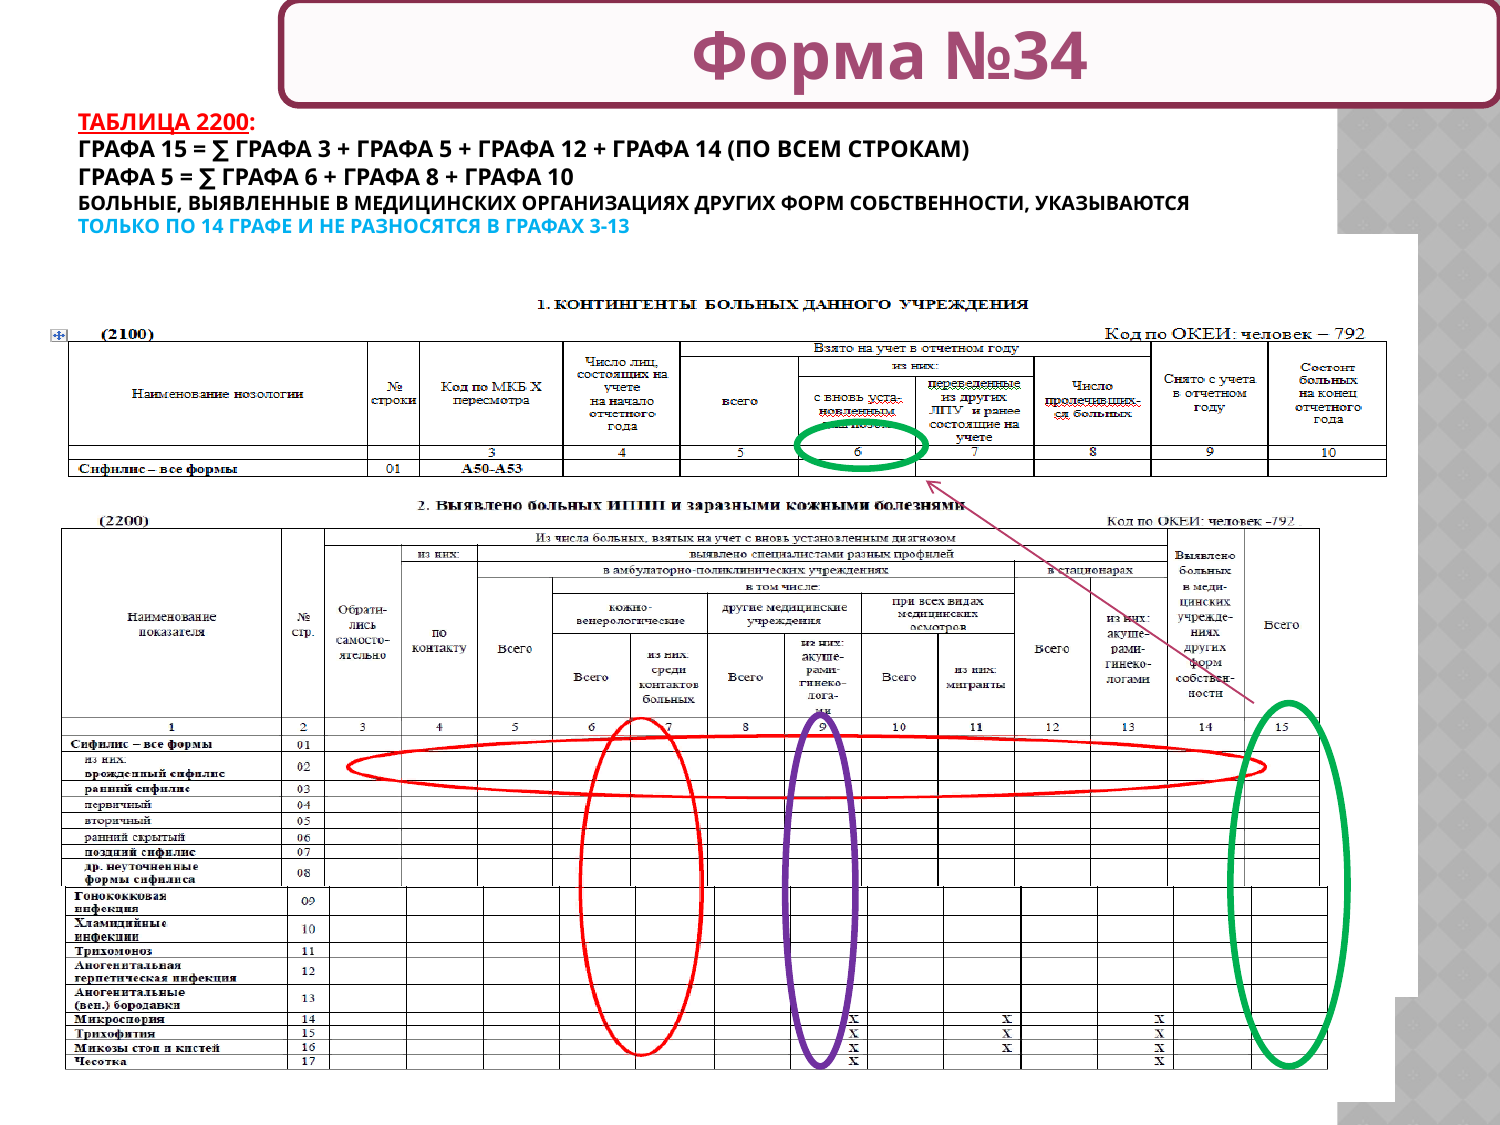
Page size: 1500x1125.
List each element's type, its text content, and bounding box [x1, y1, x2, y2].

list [22, 233, 1419, 997]
title Таблица 2200: графа 15 = ∑ графа 3 + графа 5 + графа 12 + графа 14 (по всем строкам) графа 5 = ∑ графа 6 + графа 8 + графа 10 Больные, выявленные в медицинских организациях других форм собственности, указываются только по 14 графе и не разносятся в графах 3-13 [70, 105, 1421, 235]
text_box Форма №34 [277, 0, 1500, 109]
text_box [925, 479, 1255, 704]
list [58, 476, 1395, 1102]
